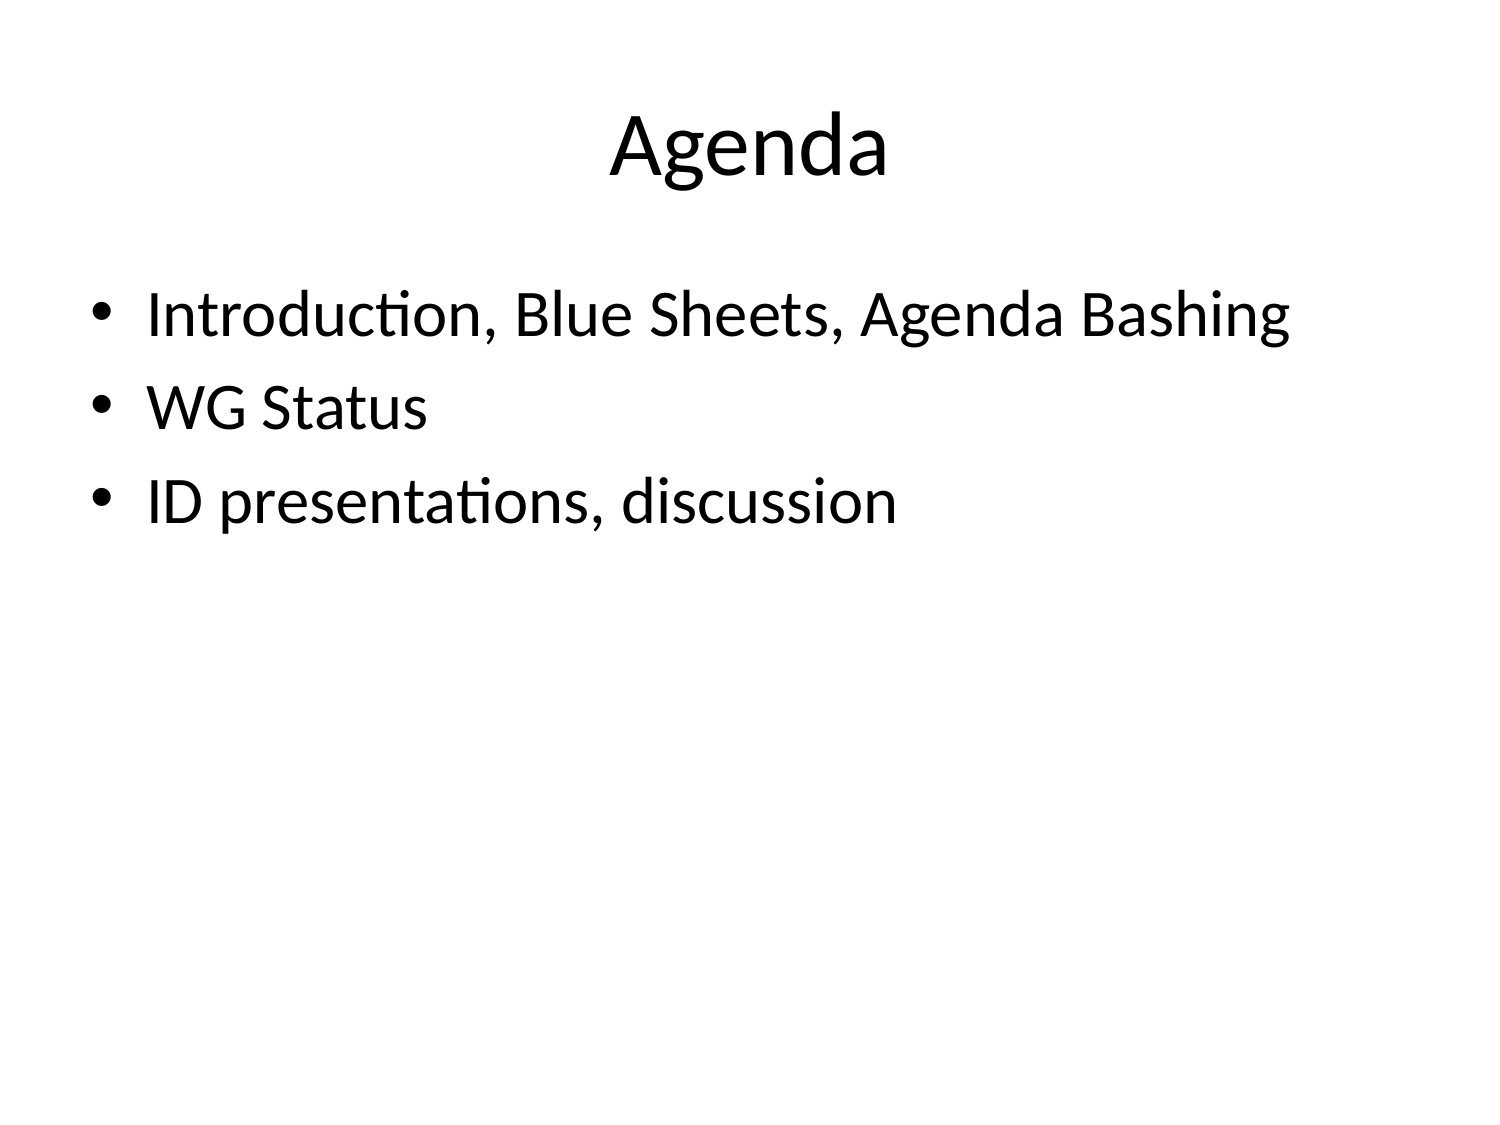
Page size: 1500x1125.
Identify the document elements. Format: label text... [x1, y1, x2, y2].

list Introduction, Blue Sheets, Agenda Bashing WG Status ID presentations, discussion [75, 262, 1425, 1005]
title Agenda [75, 45, 1425, 233]
